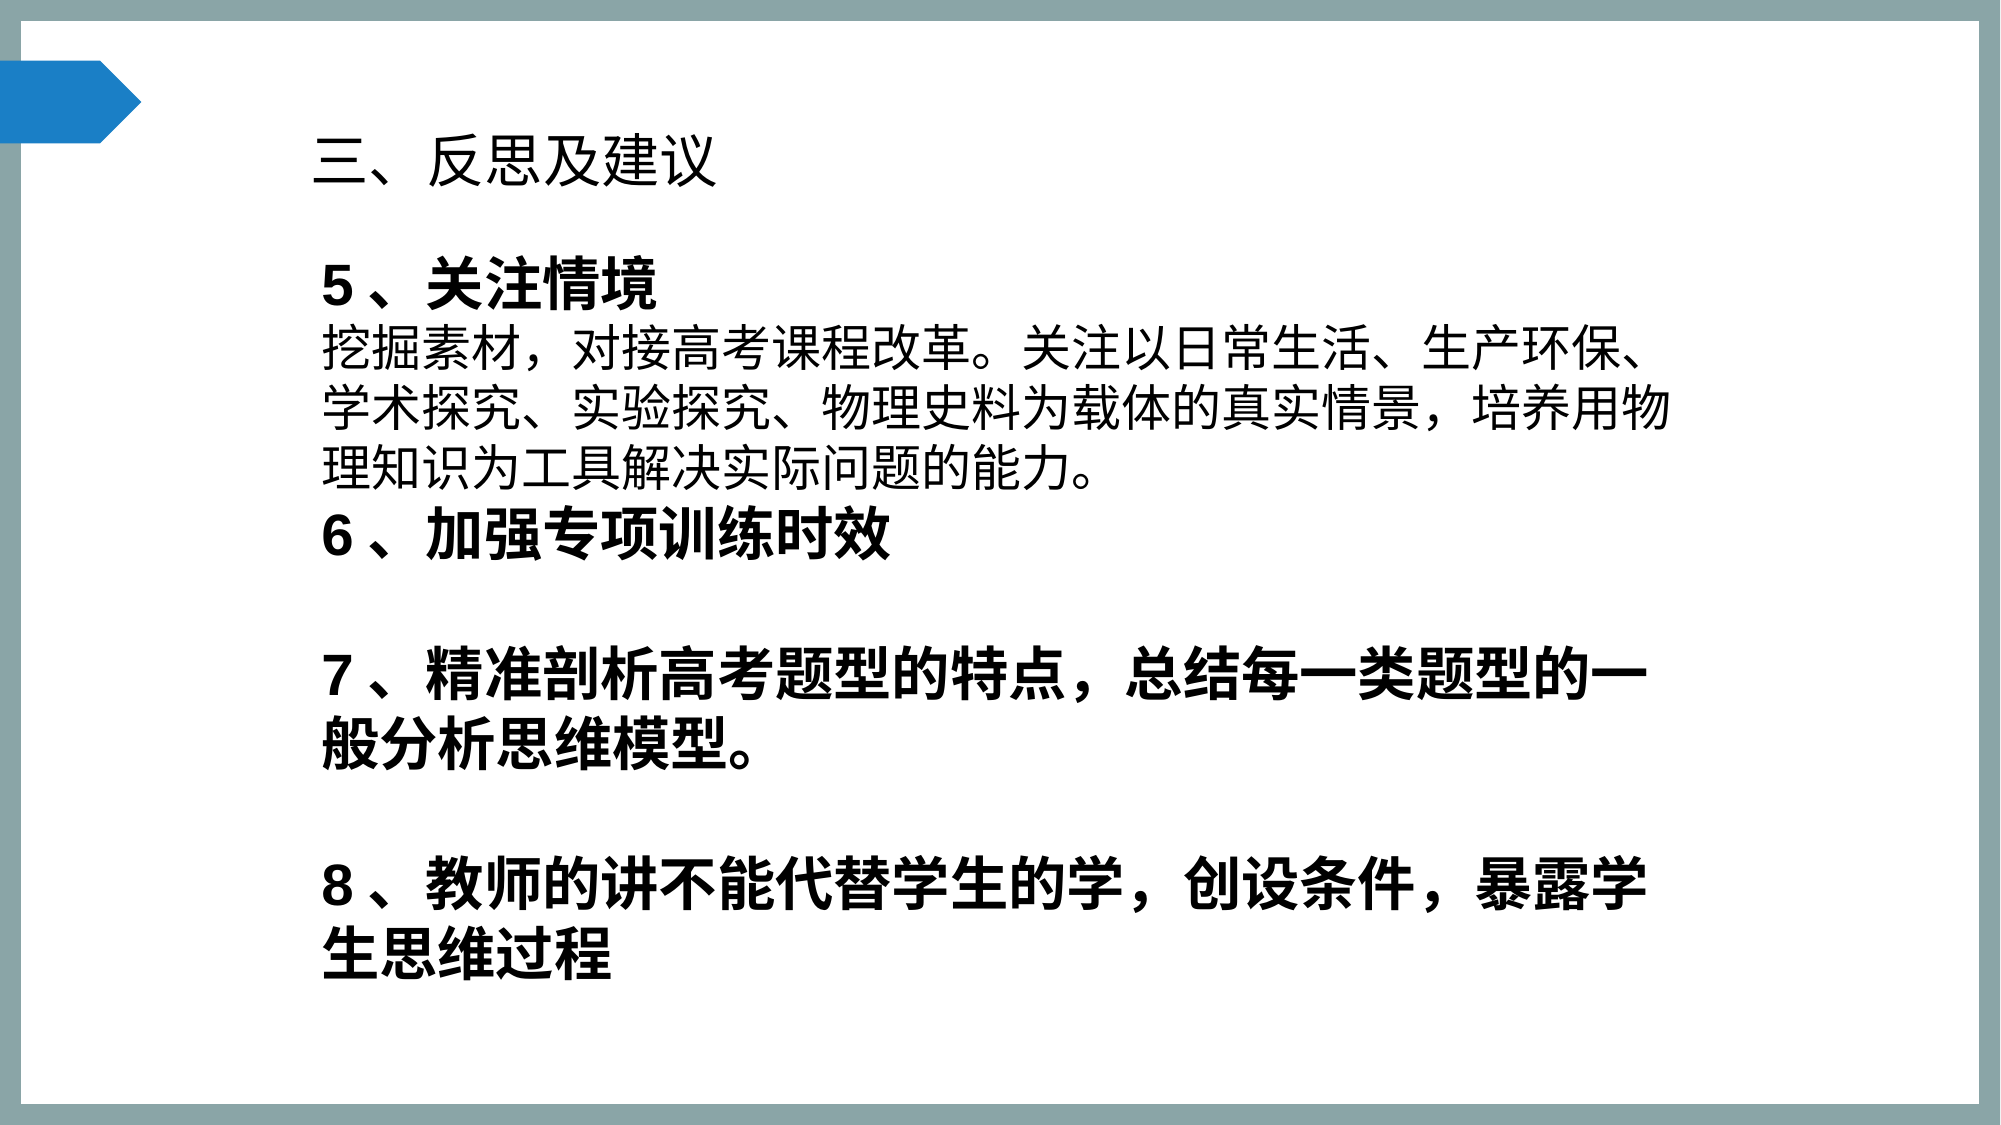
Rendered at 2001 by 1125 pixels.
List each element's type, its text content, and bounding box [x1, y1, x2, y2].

text_box 5、关注情境 挖掘素材，对接高考课程改革。关注以日常生活、生产环保、学术探究、实验探究、物理史料为载体的真实情景，培养用物理知识为工具解决实际问题的能力。 6、加强专项训练时效 7、精准剖析高考题型的特点，总结每一类题型的一般分析思维模型。 8、教师的讲不能代替学生的学，创设条件，暴露学生思维过程 [306, 204, 1711, 994]
title 三、反思及建议 [295, 154, 1171, 235]
